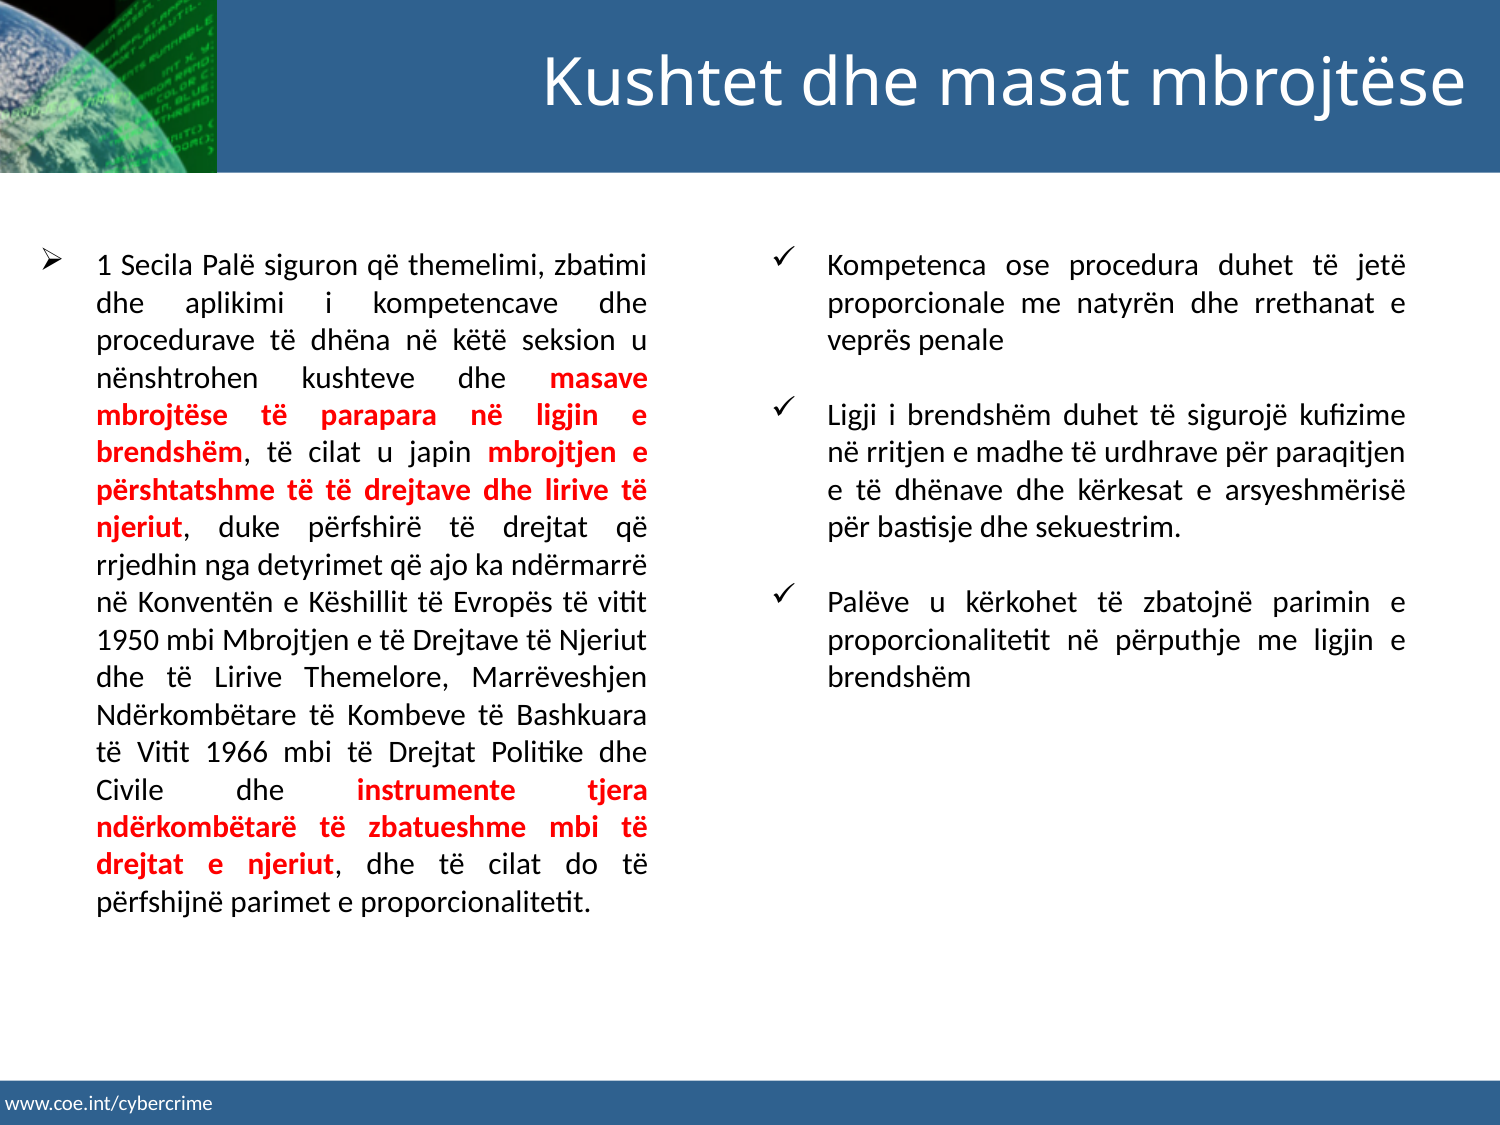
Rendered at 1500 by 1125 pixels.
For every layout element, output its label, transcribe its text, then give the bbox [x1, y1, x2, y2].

picture [0, 0, 217, 173]
text_box 1 Secila Palë siguron që themelimi, zbatimi dhe aplikimi i kompetencave dhe procedurave të dhëna në këtë seksion u nënshtrohen kushteve dhe masave mbrojtëse të parapara në ligjin e brendshëm, të cilat u japin mbrojtjen e përshtatshme të të drejtave dhe lirive të njeriut, duke përfshirë të drejtat që rrjedhin nga detyrimet që ajo ka ndërmarrë në Konventën e Këshillit të Evropës të vitit 1950 mbi Mbrojtjen e të Drejtave të Njeriut dhe të Lirive Themelore, Marrëveshjen Ndërkombëtare të Kombeve të Bashkuara të Vitit 1966 mbi të Drejtat Politike dhe Civile dhe instrumente tjera ndërkombëtarë të zbatueshme mbi të drejtat e njeriut, dhe të cilat do të përfshijnë parimet e proporcionalitetit. [25, 237, 664, 926]
text_box Kushtet dhe masat mbrojtëse [230, 31, 1483, 126]
text_box Kompetenca ose procedura duhet të jetë proporcionale me natyrën dhe rrethanat e veprës penale Ligji i brendshëm duhet të sigurojë kufizime në rritjen e madhe të urdhrave për paraqitjen e të dhënave dhe kërkesat e arsyeshmërisë për bastisje dhe sekuestrim. Palëve u kërkohet të zbatojnë parimin e proporcionalitetit në përputhje me ligjin e brendshëm [756, 237, 1422, 702]
